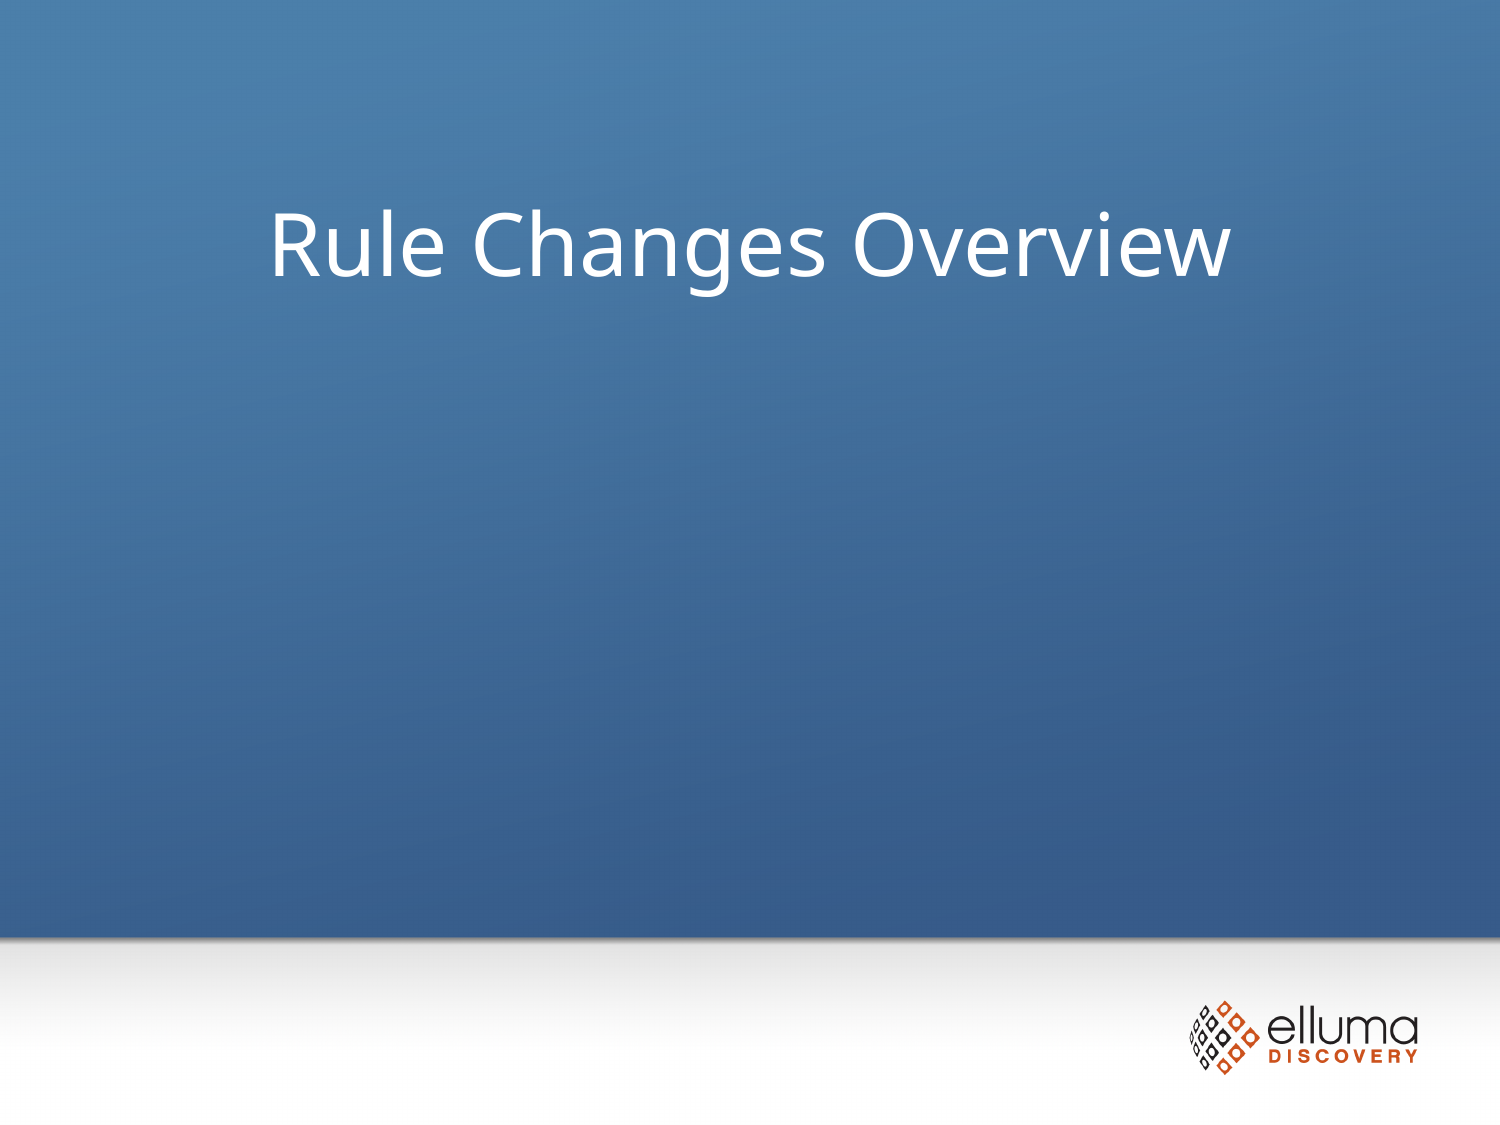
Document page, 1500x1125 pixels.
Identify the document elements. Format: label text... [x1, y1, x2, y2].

picture [0, 0, 1500, 1125]
title Rule Changes Overview [75, 198, 1425, 584]
